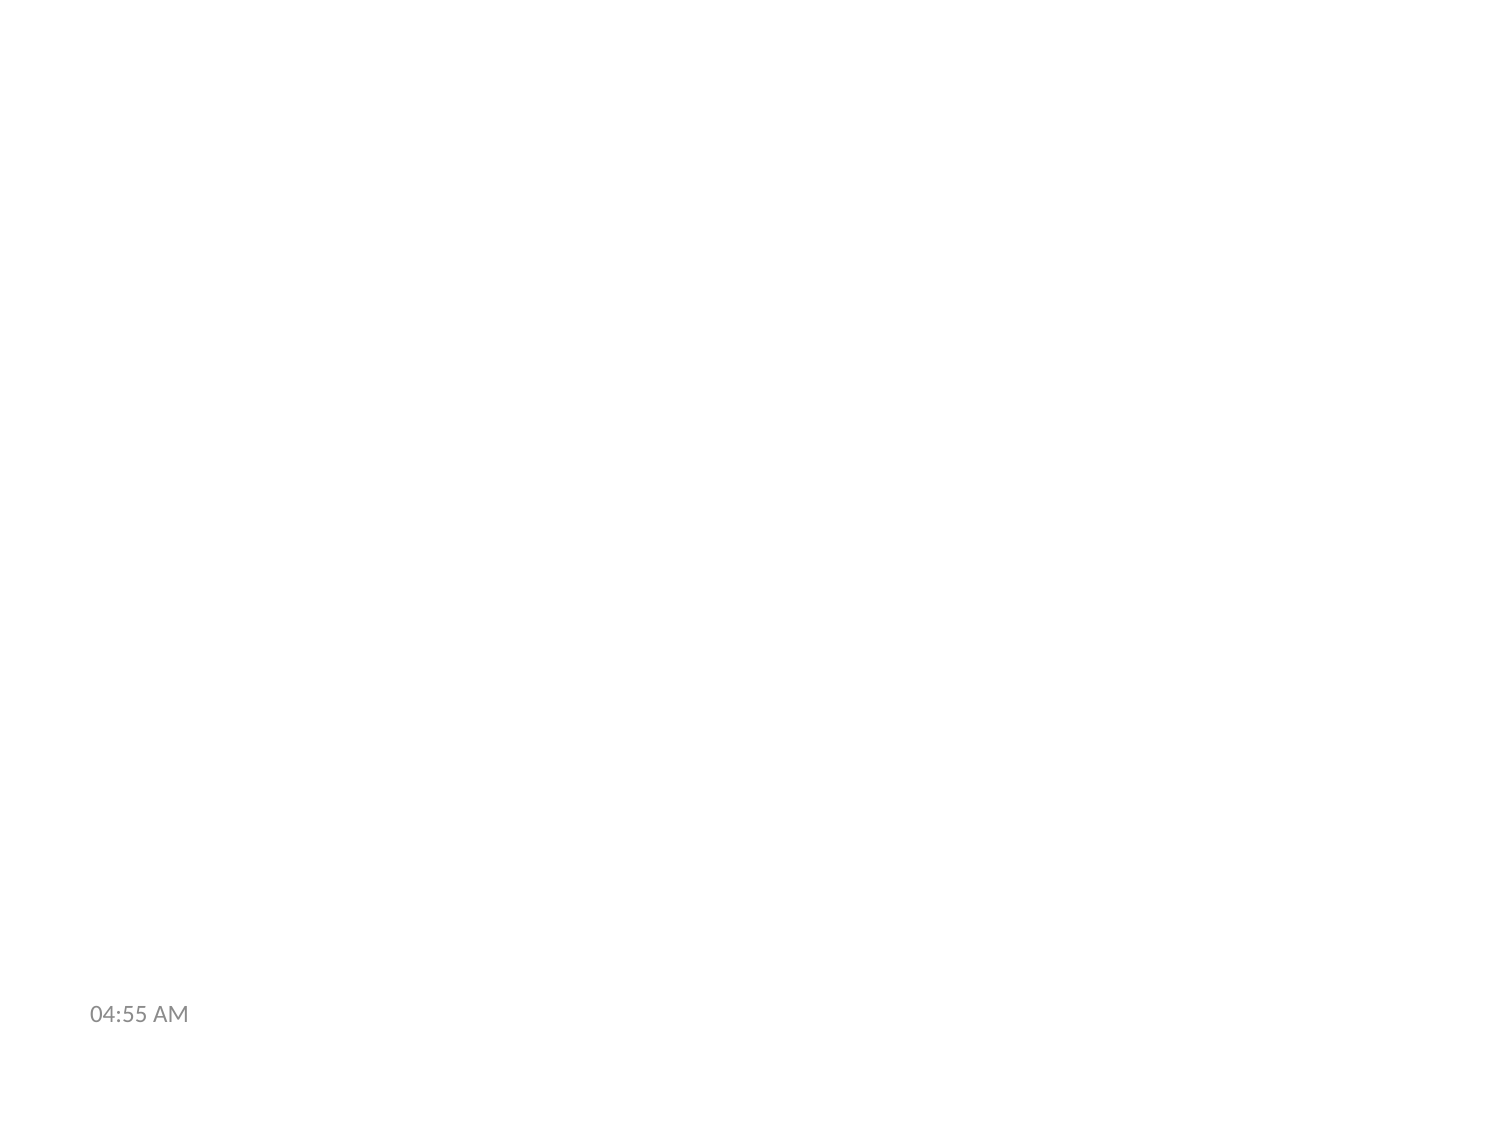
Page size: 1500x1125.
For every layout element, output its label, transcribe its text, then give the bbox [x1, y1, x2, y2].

text_box 3:35 PM [75, 982, 425, 1043]
